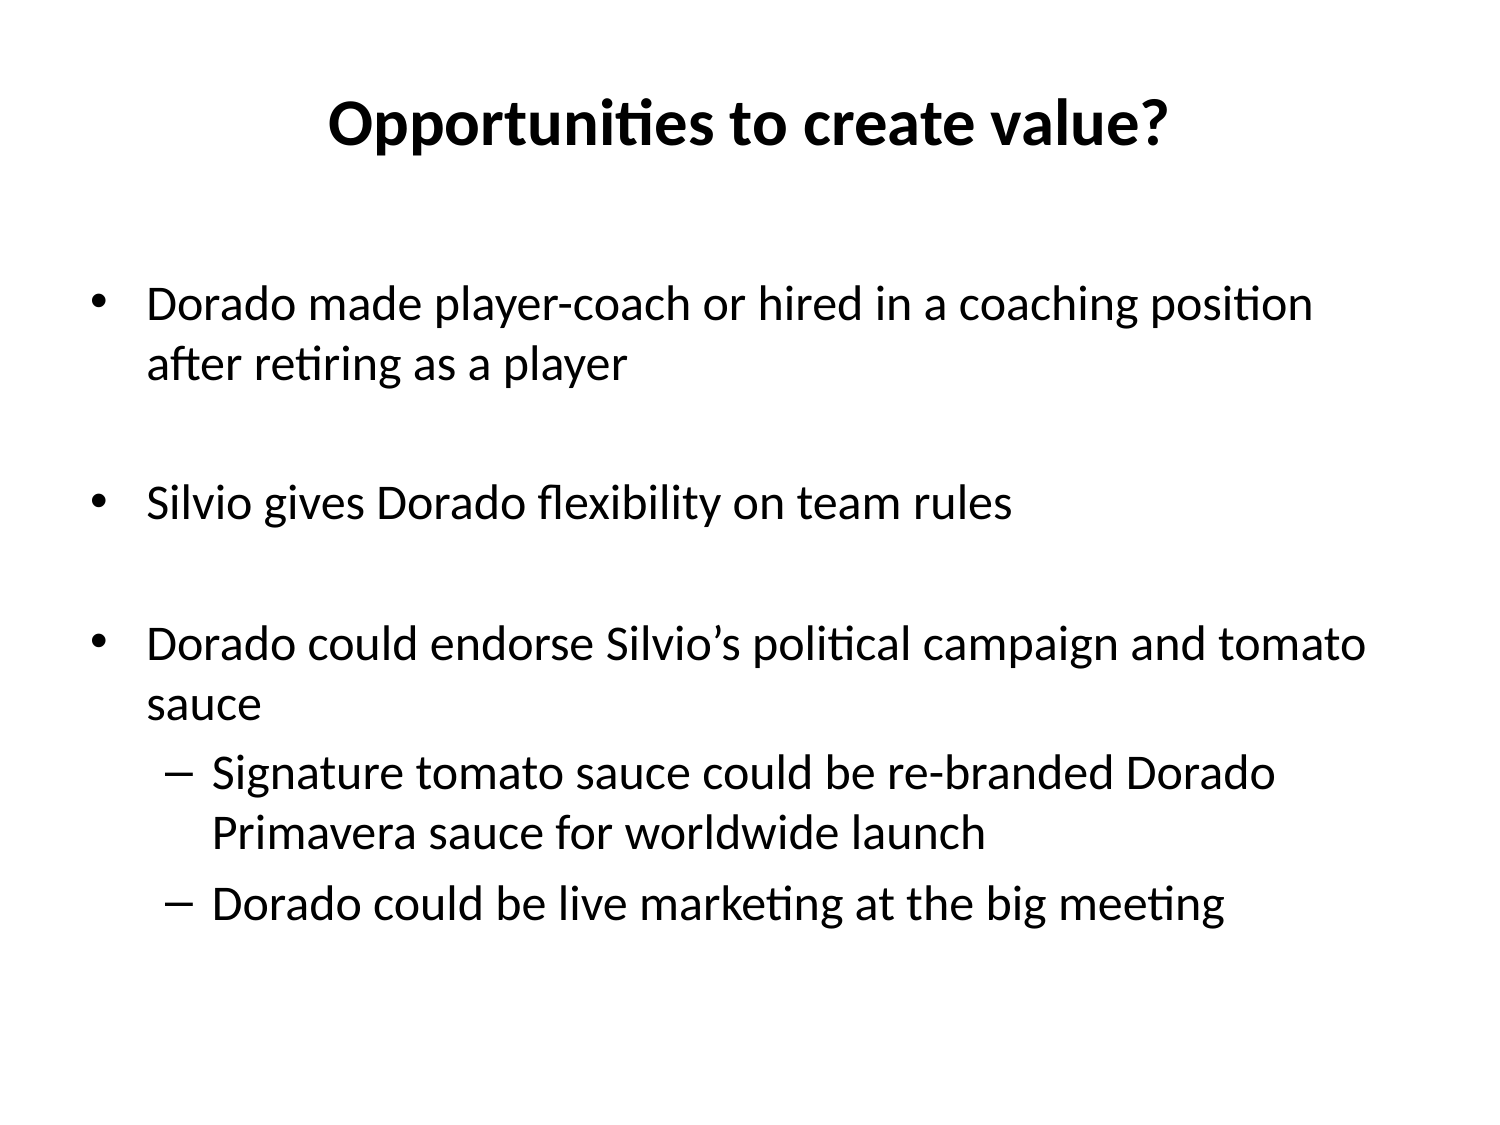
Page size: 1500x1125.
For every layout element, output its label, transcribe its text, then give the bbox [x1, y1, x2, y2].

list Dorado made player-coach or hired in a coaching position after retiring as a player Silvio gives Dorado flexibility on team rules Dorado could endorse Silvio’s political campaign and tomato sauce Signature tomato sauce could be re-branded Dorado Primavera sauce for worldwide launch Dorado could be live marketing at the big meeting [75, 262, 1425, 1113]
title Opportunities to create value? [75, 24, 1425, 213]
